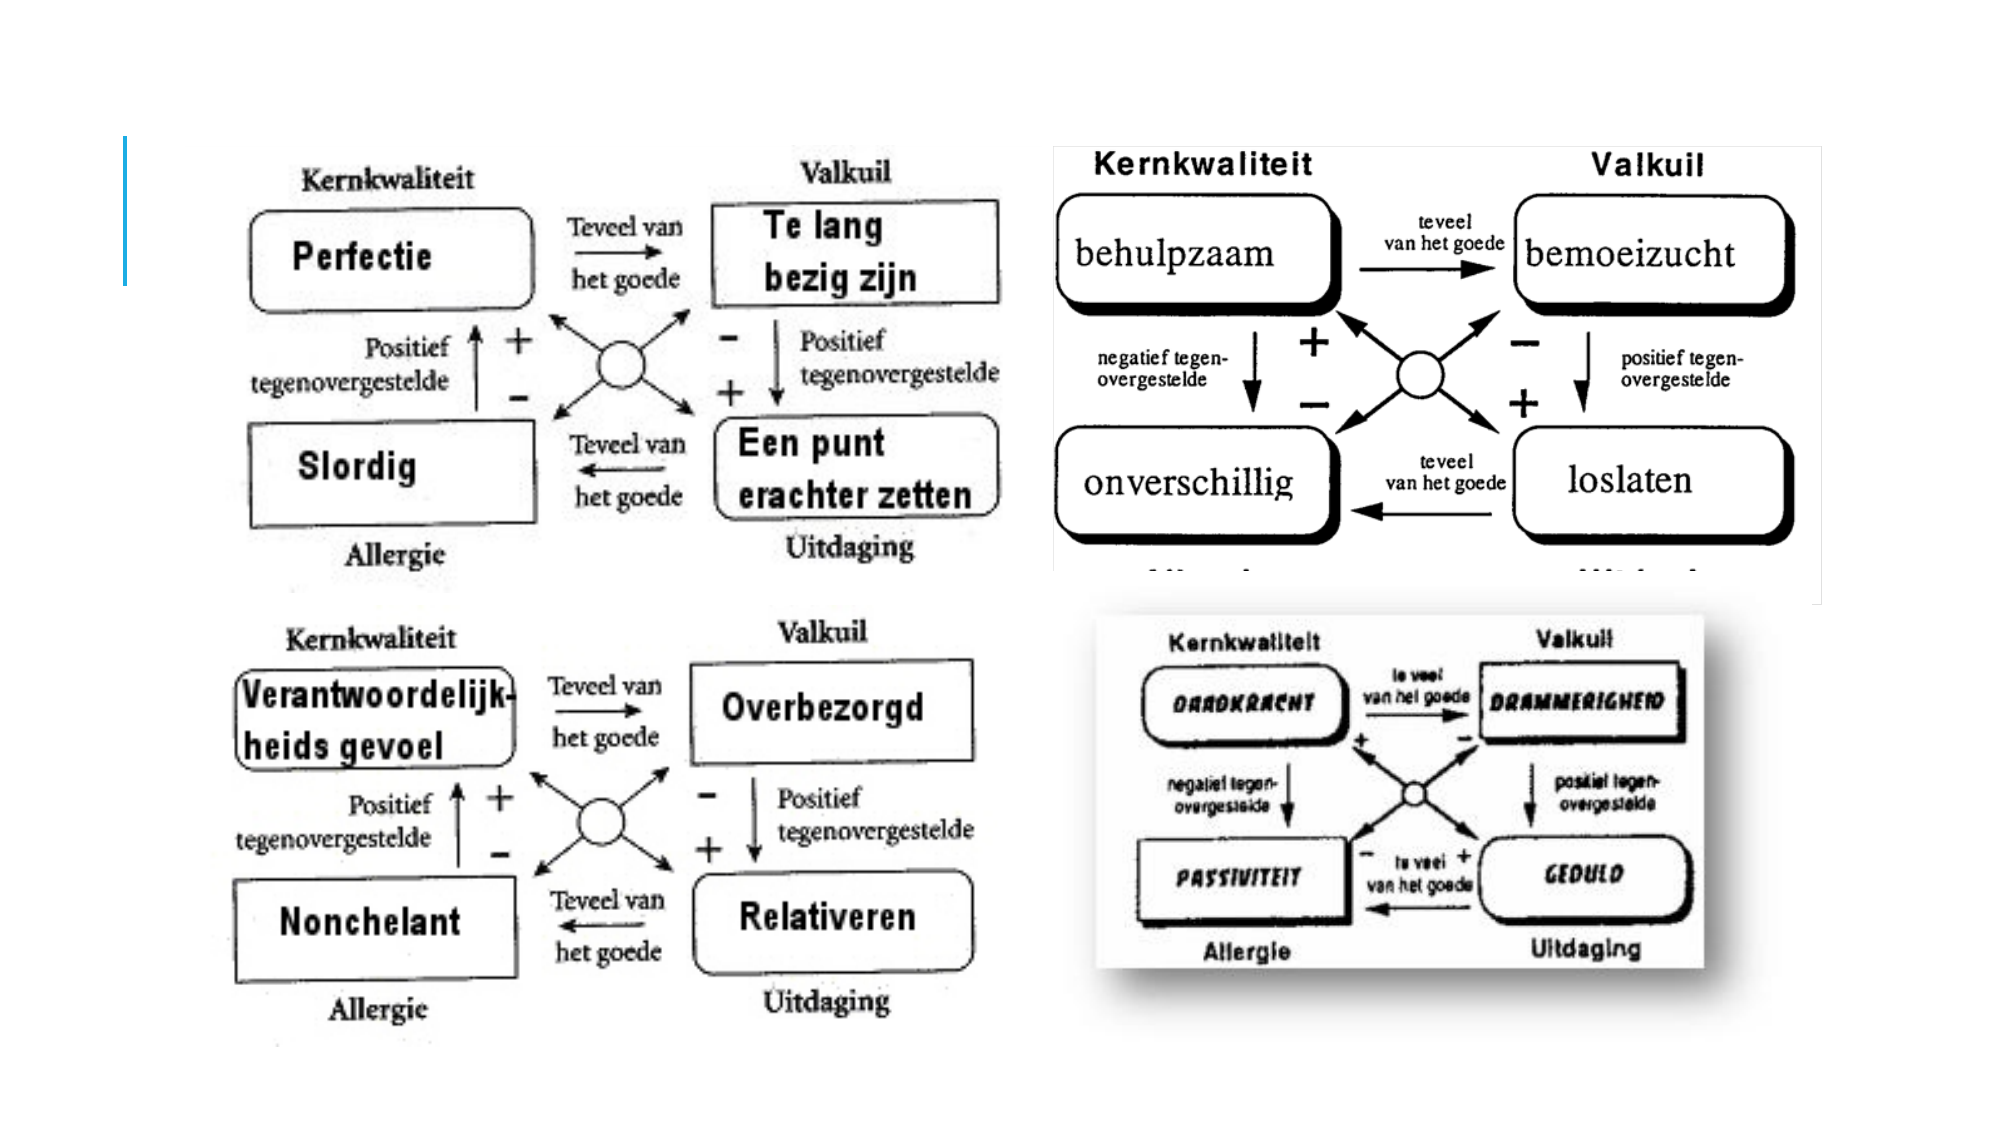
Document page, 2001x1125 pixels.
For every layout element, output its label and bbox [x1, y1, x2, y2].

picture [1041, 144, 1823, 1059]
picture [171, 605, 1016, 1048]
list [185, 144, 1042, 593]
